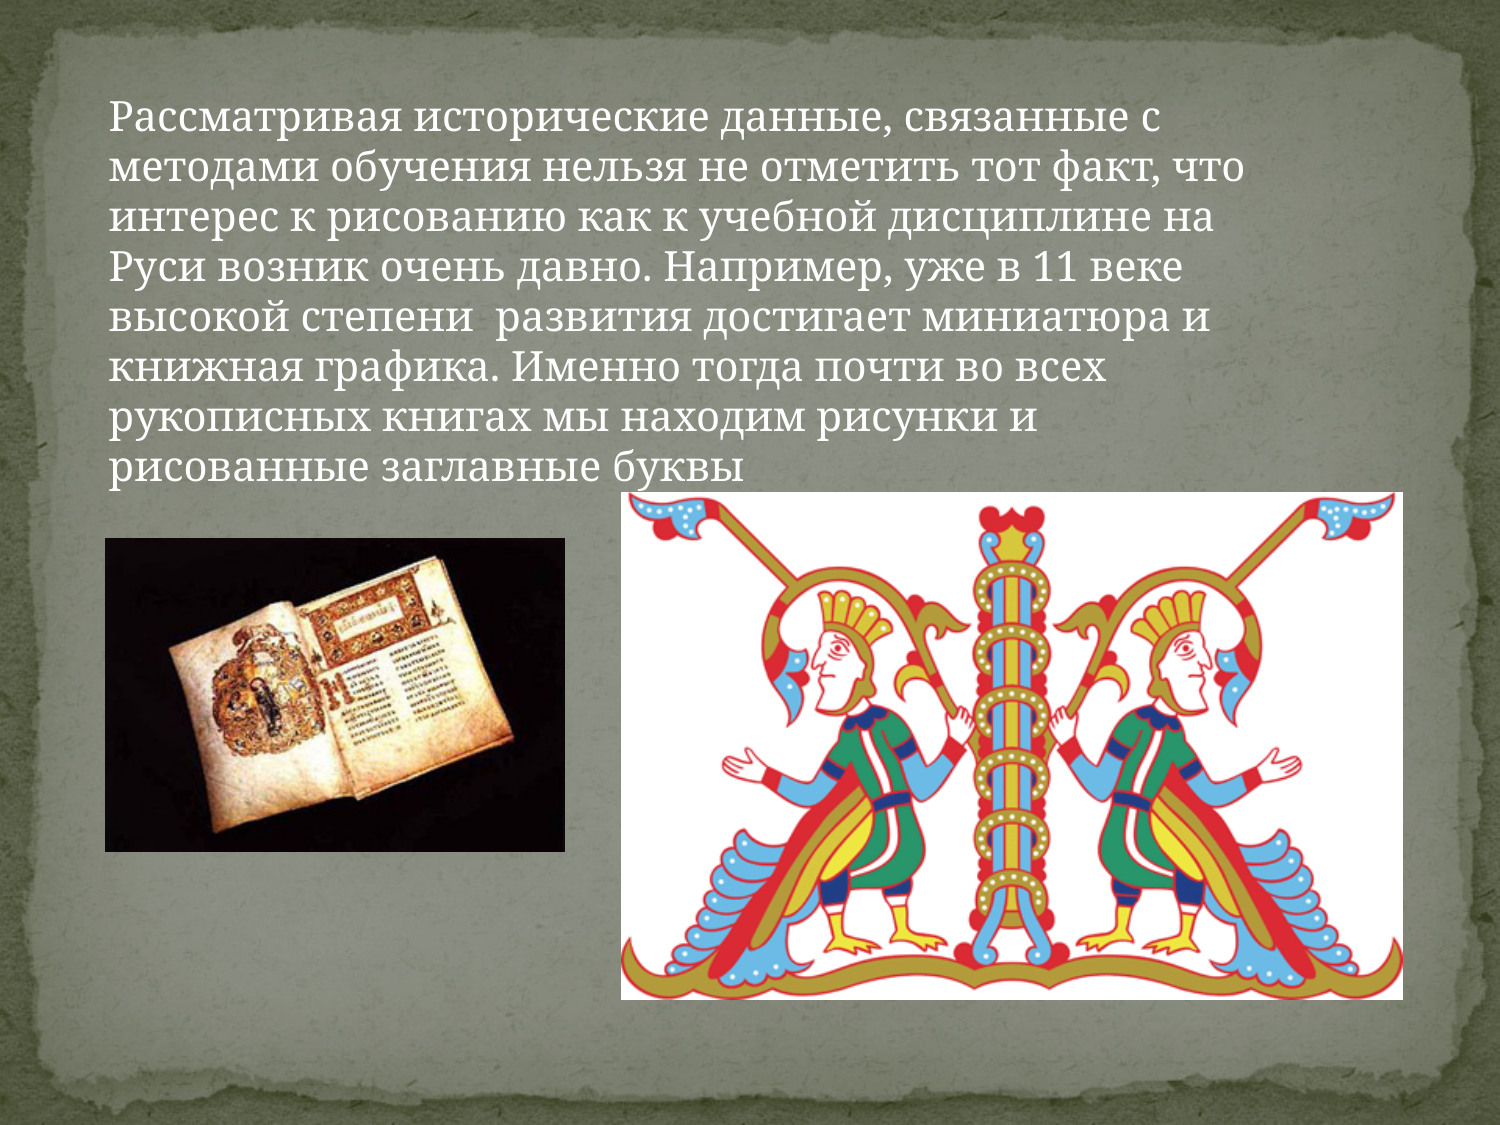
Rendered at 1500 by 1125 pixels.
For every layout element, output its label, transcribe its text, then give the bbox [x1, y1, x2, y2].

picture [621, 492, 1403, 1000]
picture [105, 538, 565, 852]
text_box Рассматривая исторические данные, связанные с методами обучения нельзя не отметить тот факт, что интерес к рисованию как к учебной дисциплине на Руси возник очень давно. Например, уже в 11 веке высокой степени развития достигает миниатюра и книжная графика. Именно тогда почти во всех рукописных книгах мы находим рисунки и рисованные заглавные буквы [93, 81, 1301, 497]
